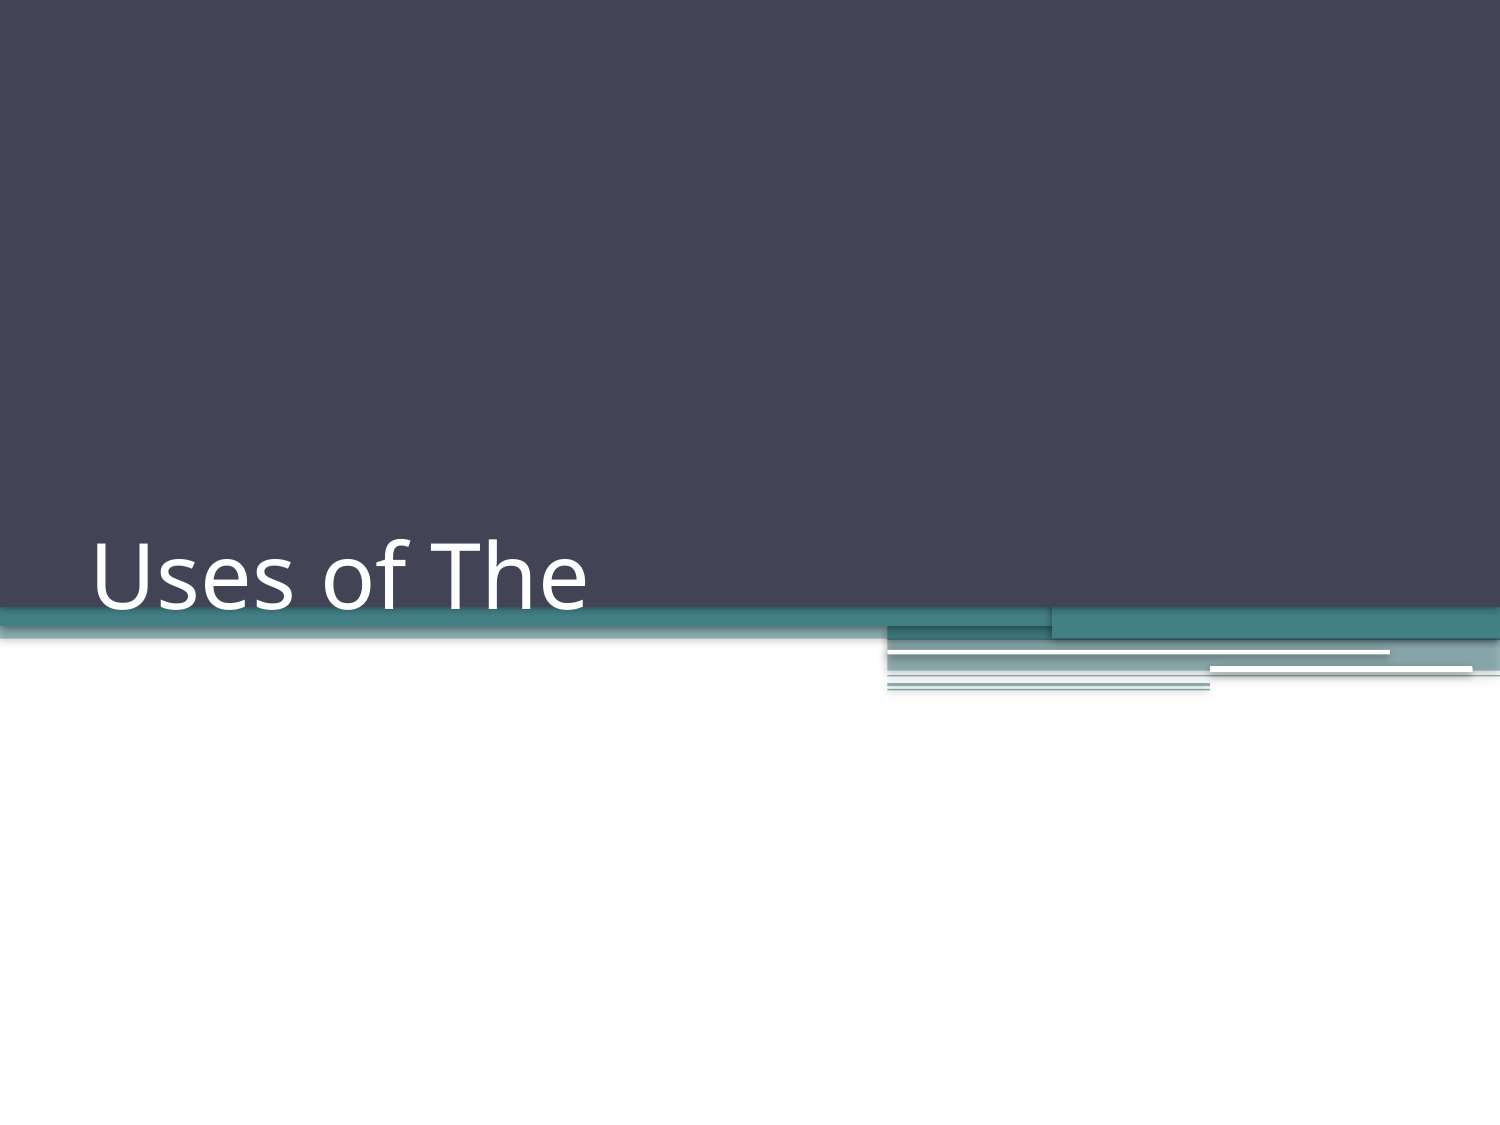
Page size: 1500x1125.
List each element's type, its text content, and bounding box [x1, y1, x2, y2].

title Uses of The [75, 394, 1463, 636]
